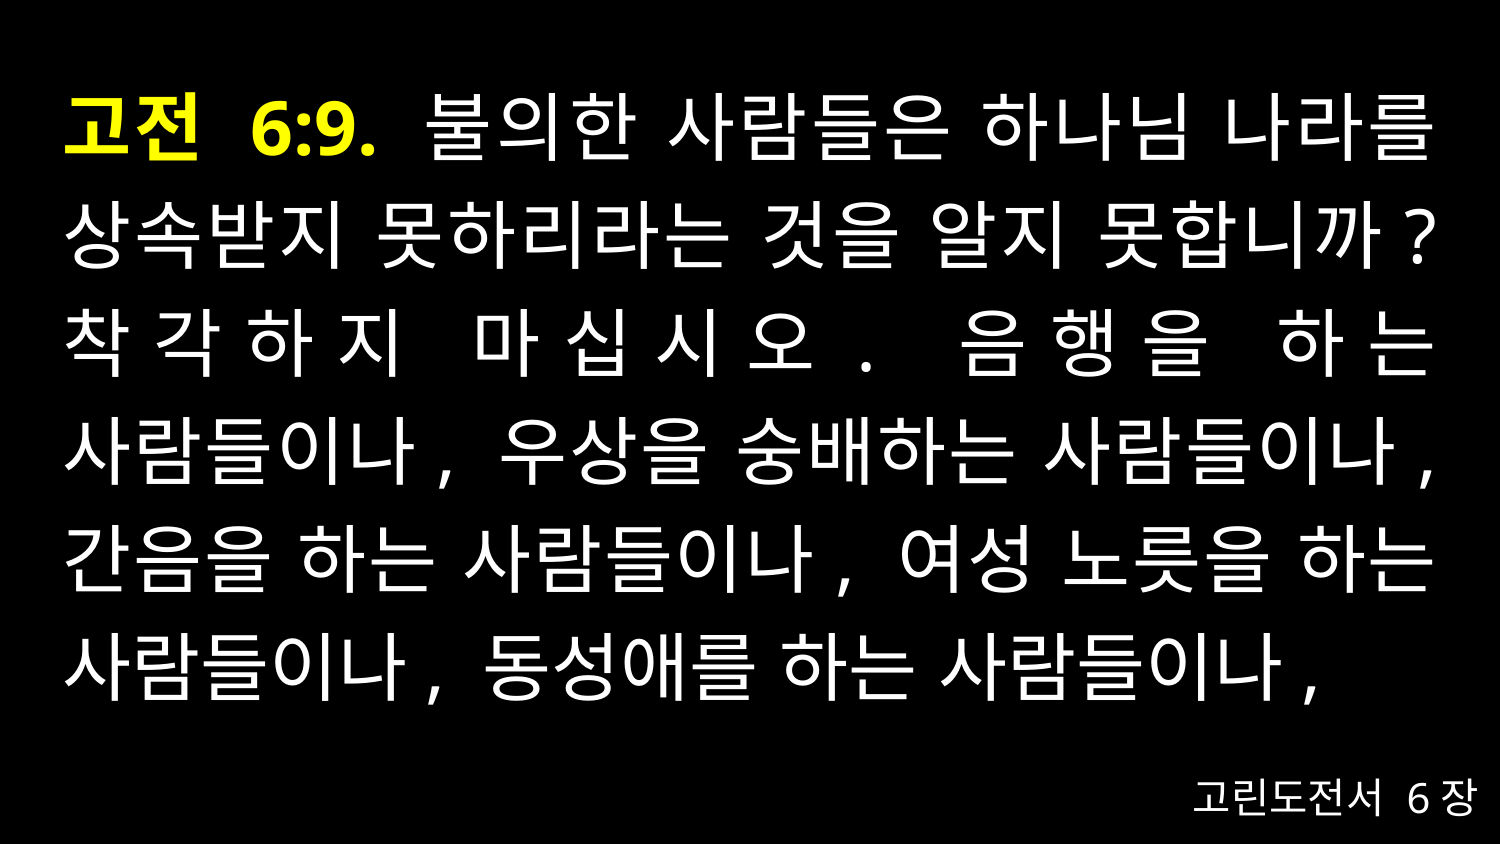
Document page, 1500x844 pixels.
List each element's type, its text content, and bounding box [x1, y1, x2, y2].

title 고전 6:9. 불의한 사람들은 하나님 나라를 상속받지 못하리라는 것을 알지 못합니까? 착각하지 마십시오. 음행을 하는 사람들이나, 우상을 숭배하는 사람들이나, 간음을 하는 사람들이나, 여성 노릇을 하는 사람들이나, 동성애를 하는 사람들이나, [0, 0, 1500, 844]
subtitle 고린도전서 6장 [916, 770, 1500, 844]
